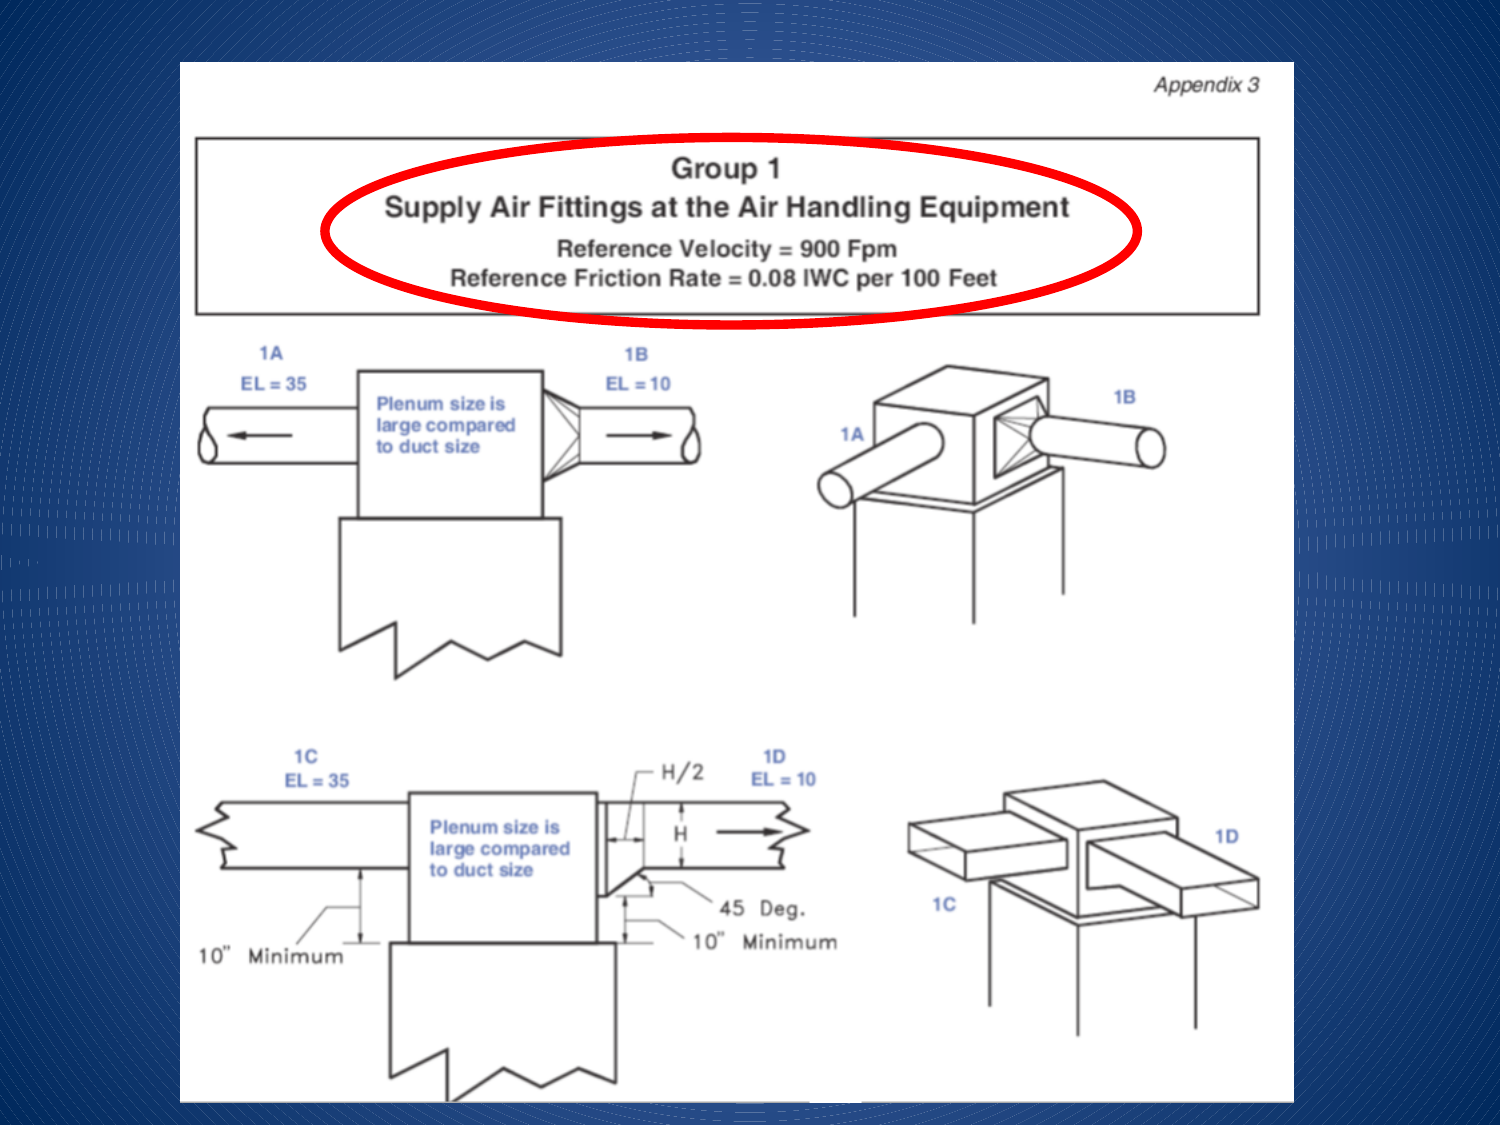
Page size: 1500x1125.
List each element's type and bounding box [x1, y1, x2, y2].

picture [180, 62, 1294, 1104]
